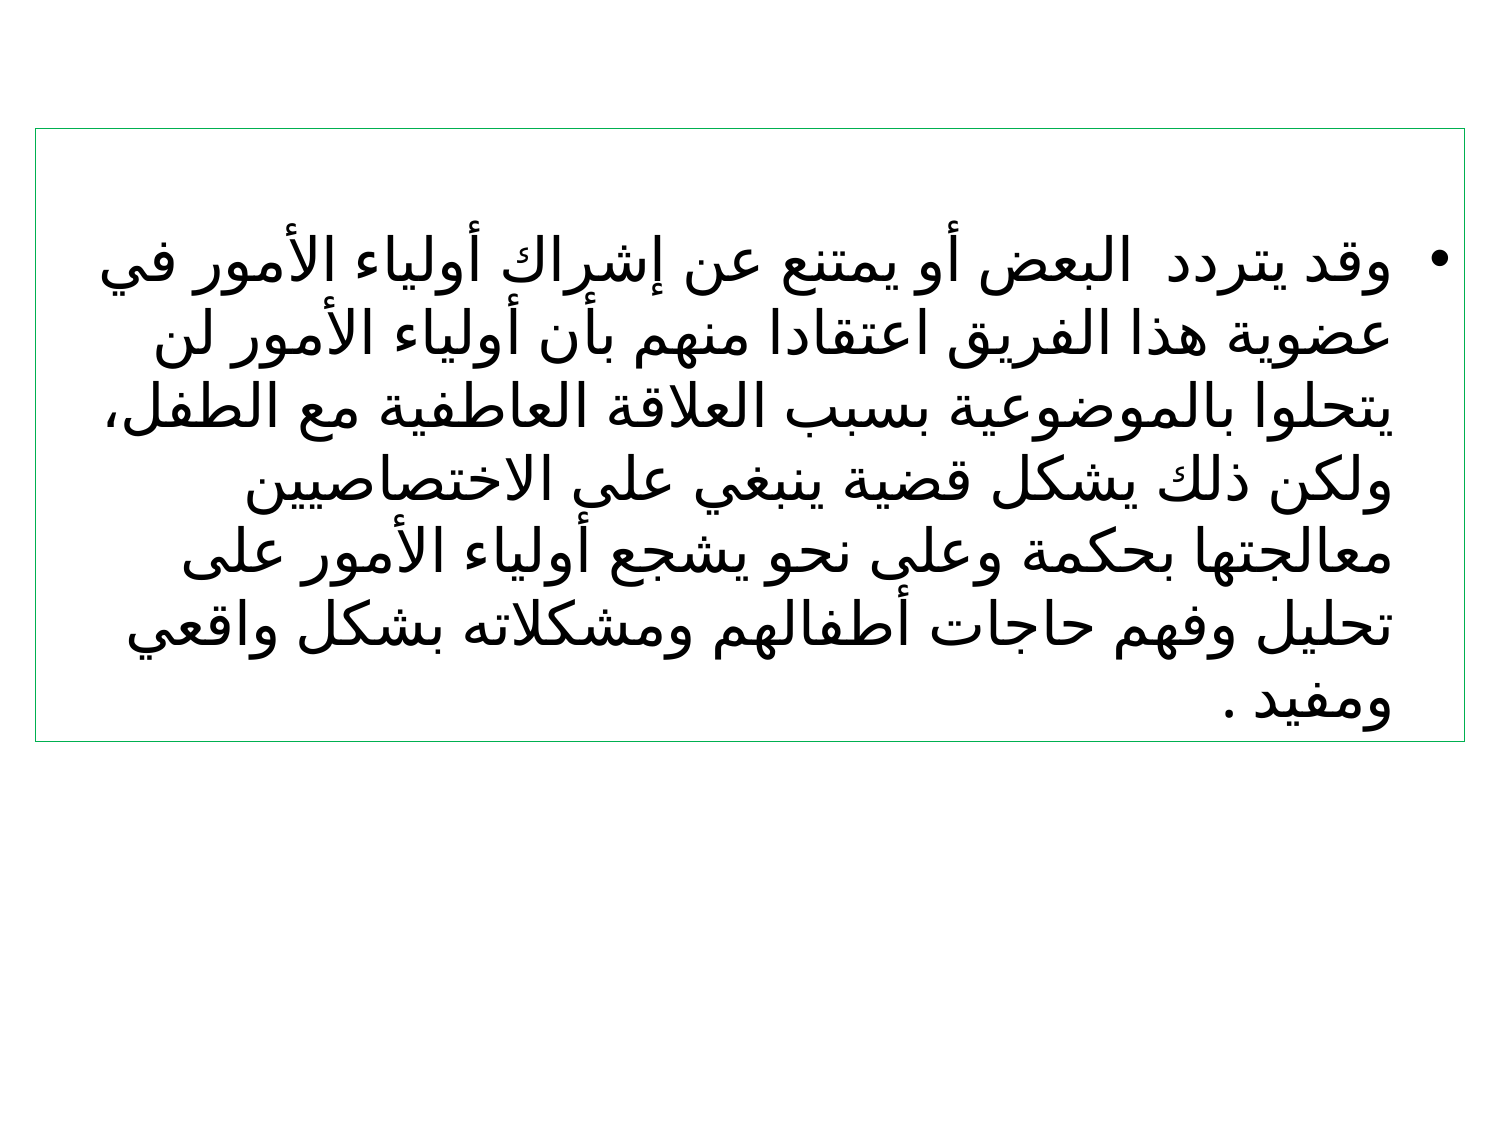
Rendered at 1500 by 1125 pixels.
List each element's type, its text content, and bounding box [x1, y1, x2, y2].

list وقد يتردد البعض أو يمتنع عن إشراك أولياء الأمور في عضوية هذا الفريق اعتقادا منهم بأن أولياء الأمور لن يتحلوا بالموضوعية بسبب العلاقة العاطفية مع الطفل، ولكن ذلك يشكل قضية ينبغي على الاختصاصيين معالجتها بحكمة وعلى نحو يشجع أولياء الأمور على تحليل وفهم حاجات أطفالهم ومشكلاته بشكل واقعي ومفيد . [35, 128, 1465, 742]
